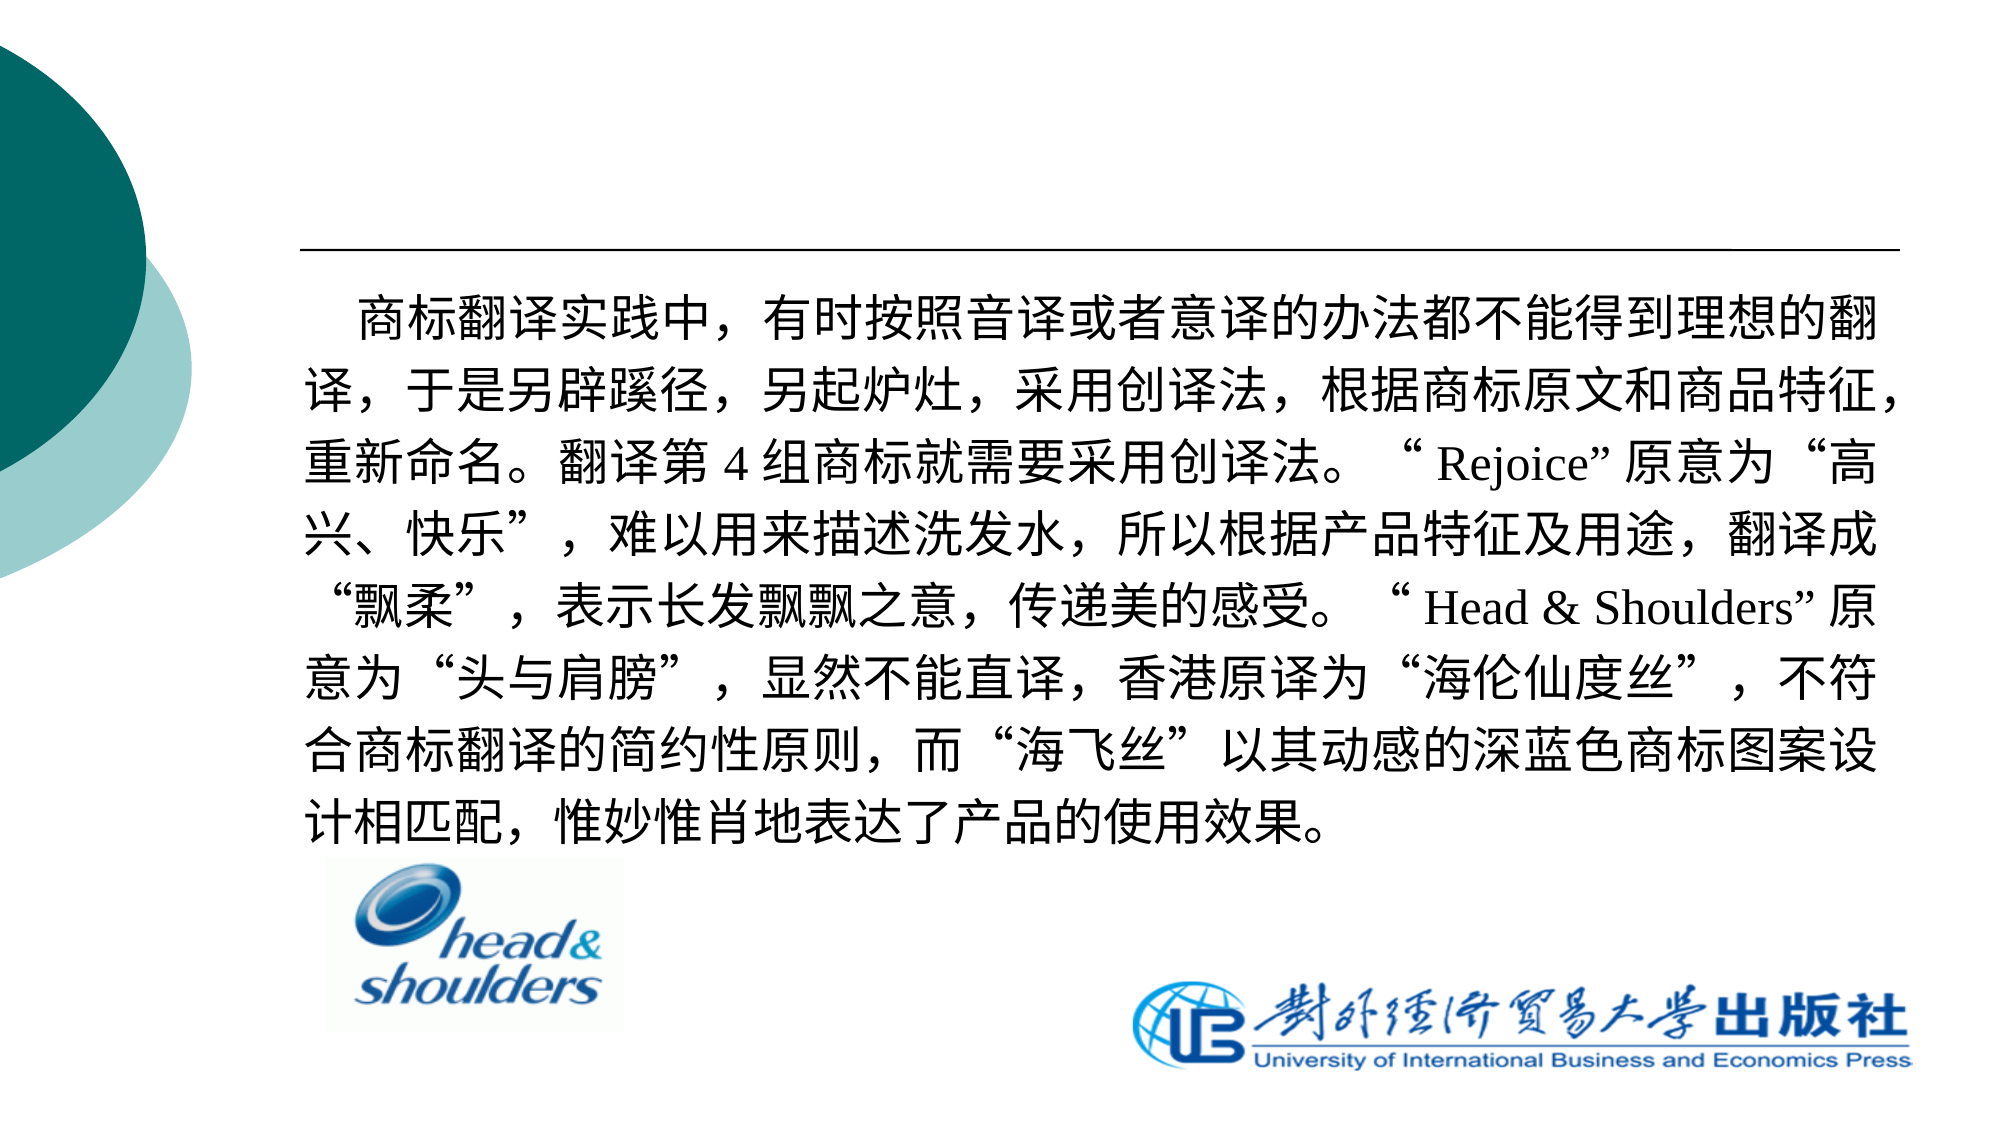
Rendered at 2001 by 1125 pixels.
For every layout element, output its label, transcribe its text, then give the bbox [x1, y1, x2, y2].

picture [326, 857, 624, 1032]
list 商标翻译实践中，有时按照音译或者意译的办法都不能得到理想的翻译，于是另辟蹊径，另起炉灶，采用创译法，根据商标原文和商品特征，重新命名。翻译第4组商标就需要采用创译法。“Rejoice”原意为“高兴、快乐”，难以用来描述洗发水，所以根据产品特征及用途，翻译成“飘柔”，表示长发飘飘之意，传递美的感受。“Head & Shoulders”原意为“头与肩膀”，显然不能直译，香港原译为“海伦仙度丝”，不符合商标翻译的简约性原则，而“海飞丝”以其动感的深蓝色商标图案设计相匹配，惟妙惟肖地表达了产品的使用效果。 [231, 266, 1894, 1071]
picture [1054, 922, 2000, 1125]
